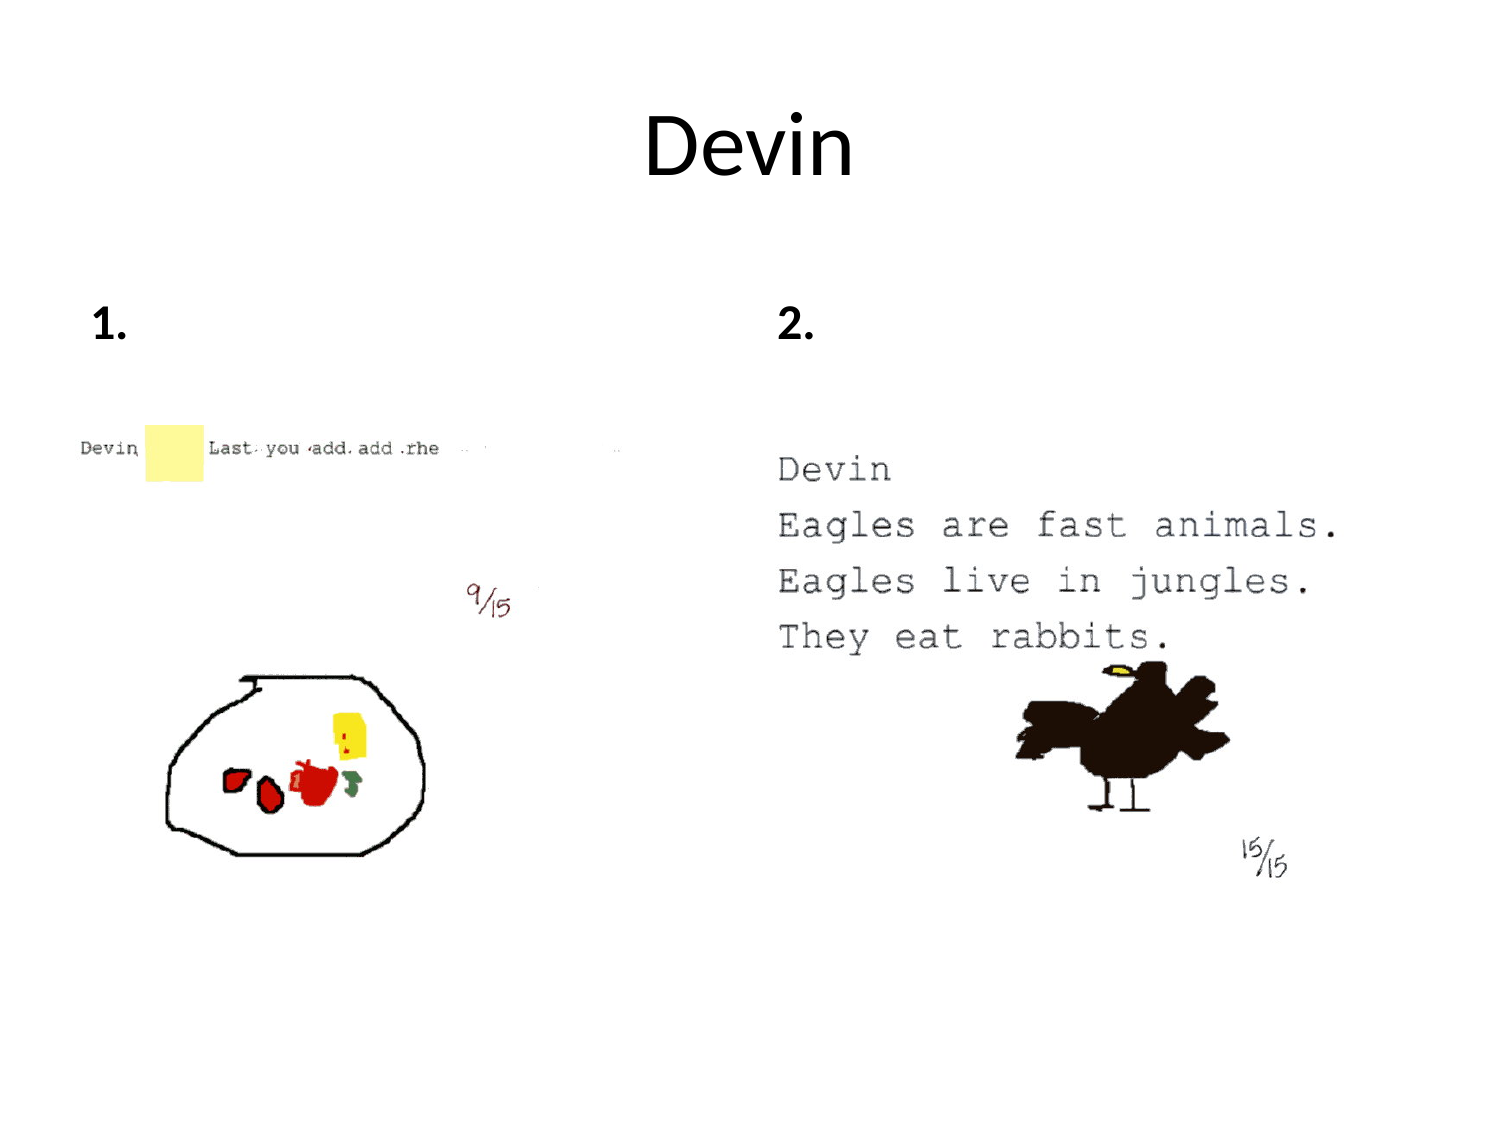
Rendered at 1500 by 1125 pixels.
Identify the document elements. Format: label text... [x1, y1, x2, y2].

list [761, 425, 1426, 936]
title Devin [75, 45, 1425, 233]
list 1. [75, 251, 738, 357]
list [74, 425, 738, 936]
list 2. [761, 251, 1425, 357]
